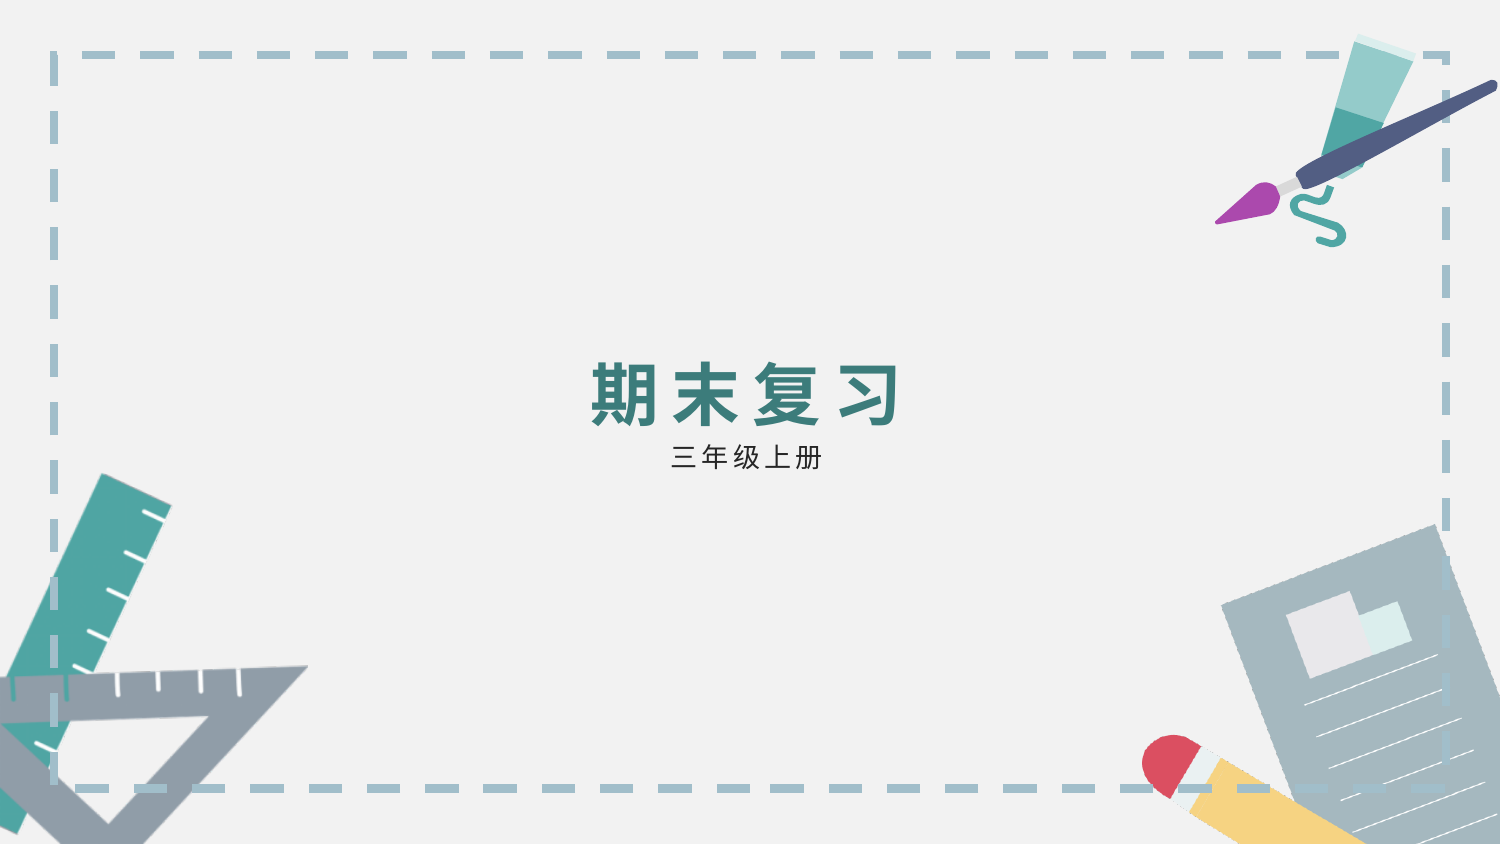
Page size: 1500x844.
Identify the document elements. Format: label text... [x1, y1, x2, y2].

text_box 三年级上册 [281, 440, 1212, 587]
picture [0, 458, 308, 844]
picture [1141, 523, 1500, 844]
text_box 期末复习 [281, 263, 1212, 435]
